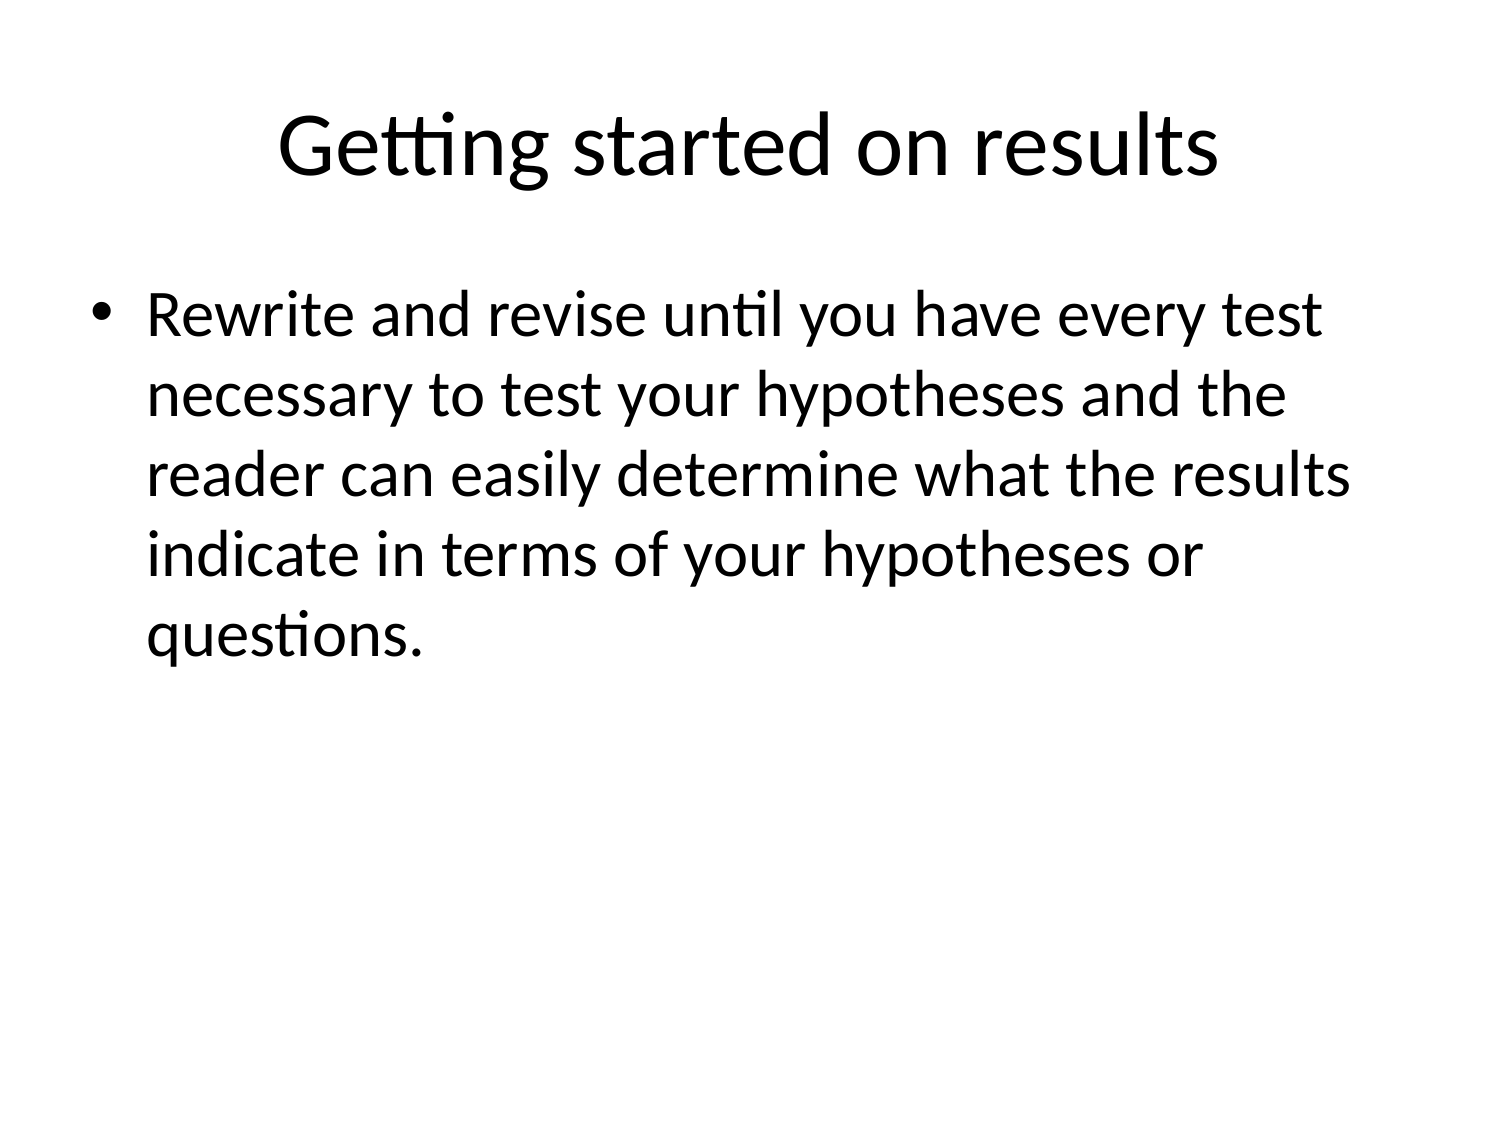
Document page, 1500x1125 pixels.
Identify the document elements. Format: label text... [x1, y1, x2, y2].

list Rewrite and revise until you have every test necessary to test your hypotheses and the reader can easily determine what the results indicate in terms of your hypotheses or questions. [75, 262, 1425, 1005]
title Getting started on results [75, 45, 1425, 233]
